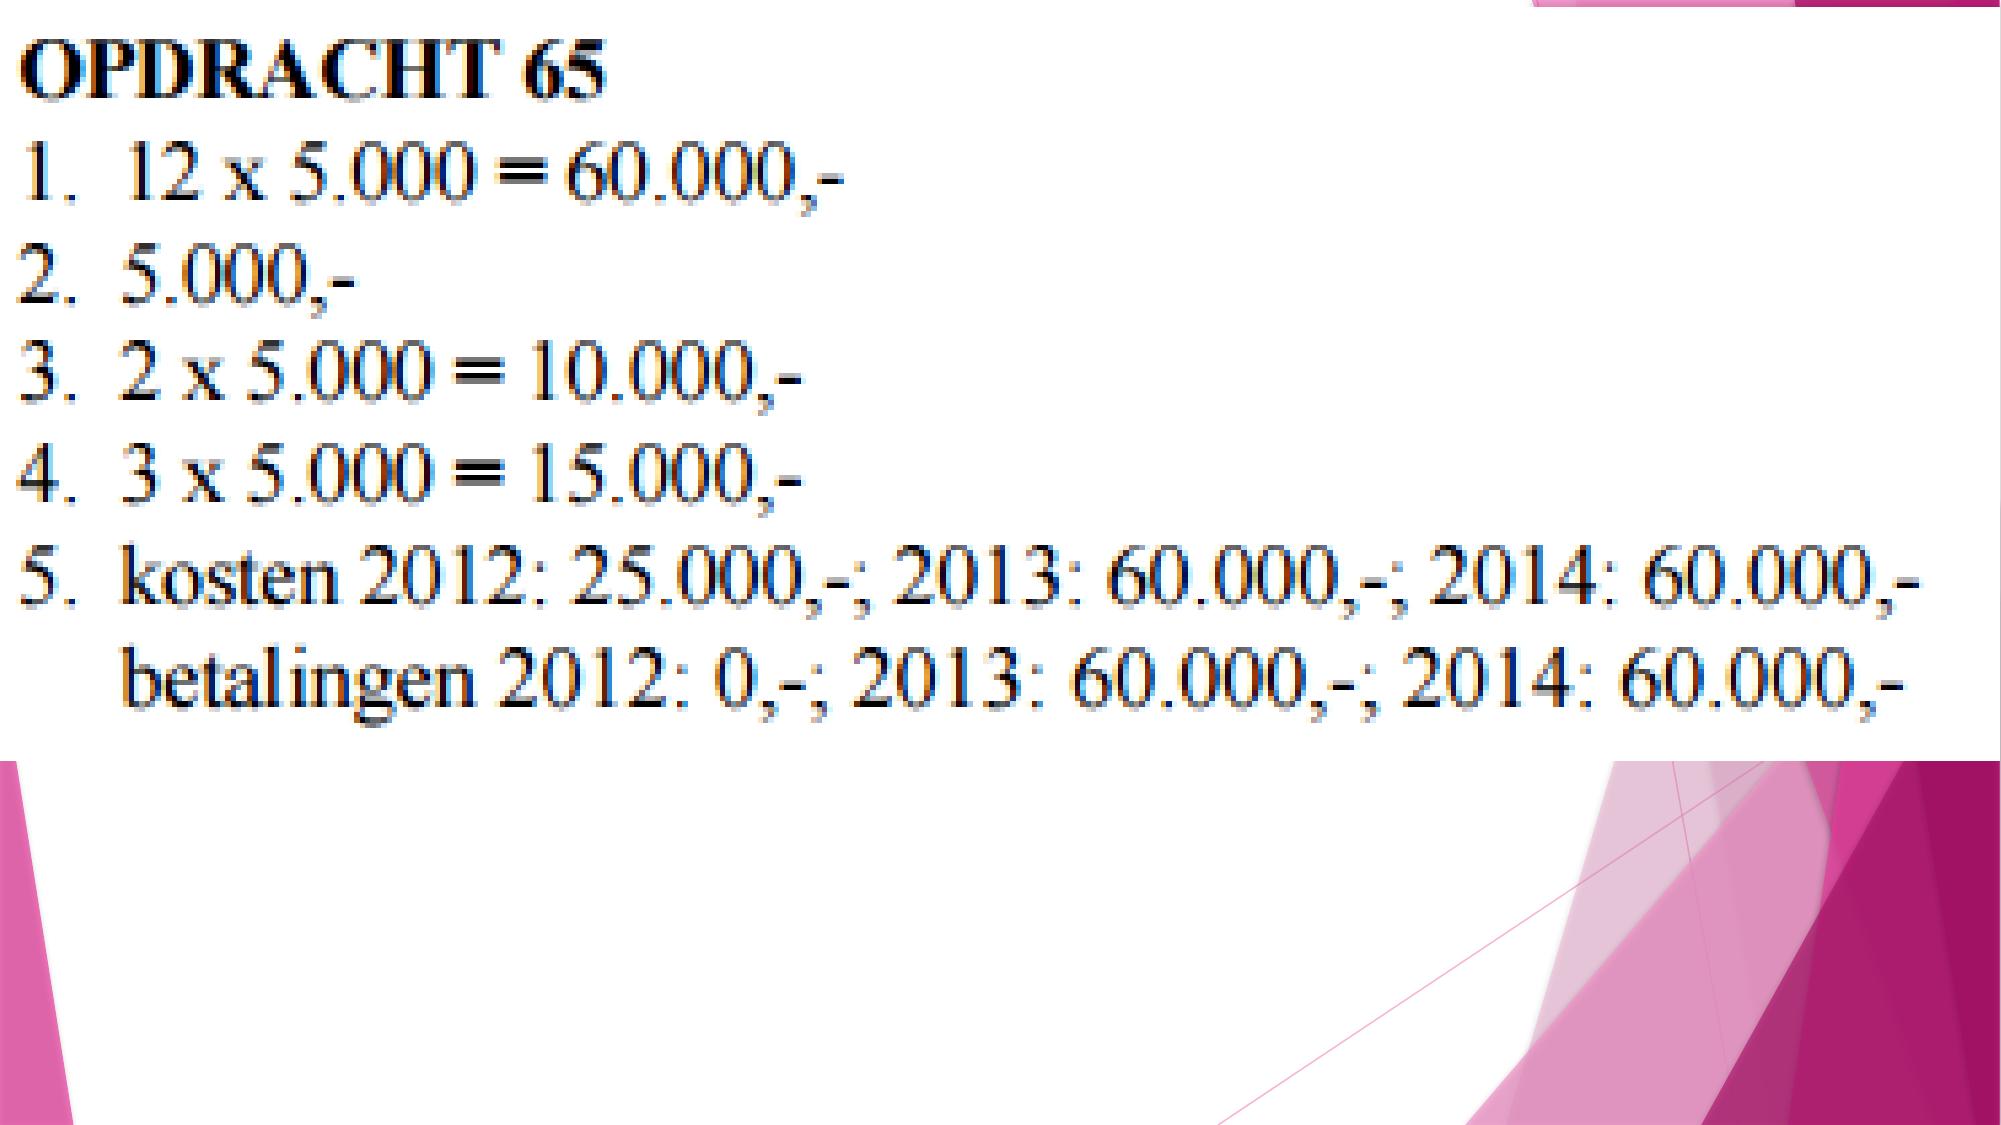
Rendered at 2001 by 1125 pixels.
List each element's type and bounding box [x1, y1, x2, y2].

picture [0, 6, 2000, 761]
